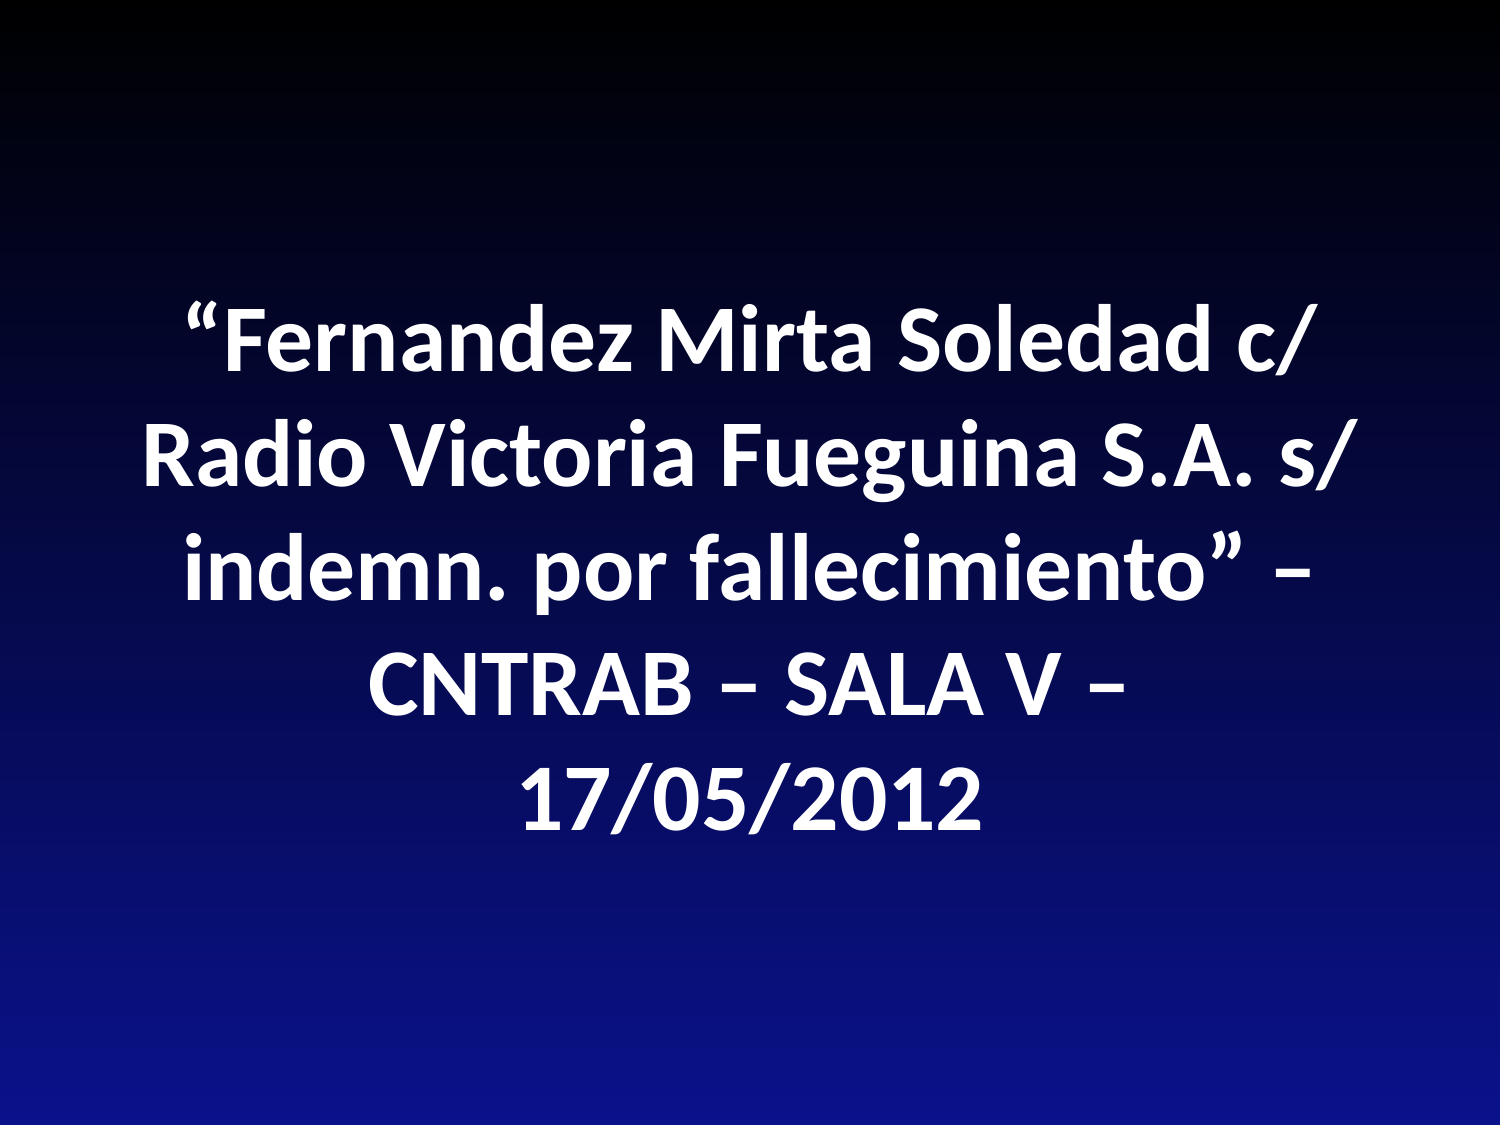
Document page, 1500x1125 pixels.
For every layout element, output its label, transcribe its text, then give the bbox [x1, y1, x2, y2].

title “Fernandez Mirta Soledad c/ Radio Victoria Fueguina S.A. s/ indemn. por fallecimiento” – CNTRAB – SALA V – 17/05/2012 [112, 266, 1388, 858]
